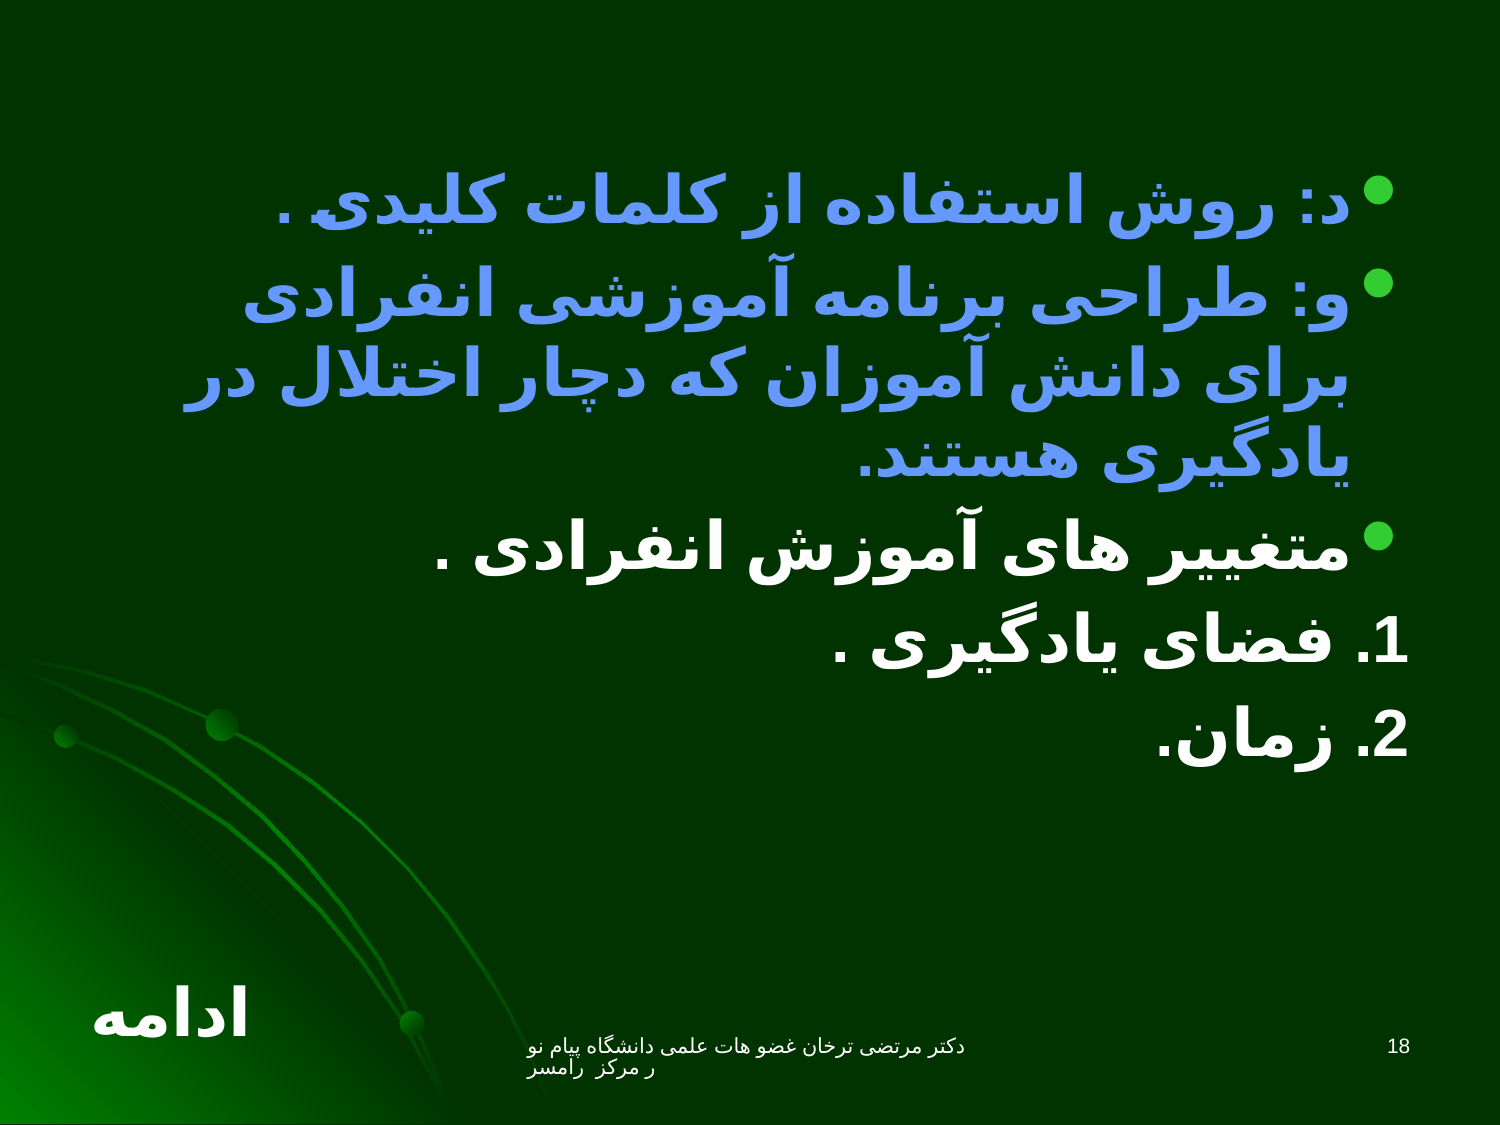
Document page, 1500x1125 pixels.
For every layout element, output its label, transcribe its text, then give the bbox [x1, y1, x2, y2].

list د: روش استفاده از کلمات کلیدی . و: طراحی برنامه آموزشی انفرادی برای دانش آموزان که دچار اختلال در یادگیری هستند. متغییر های آموزش انفرادی . 1. فضای یادگیری . 2. زمان. ادامه [74, 148, 1426, 1048]
footer دکتر مرتضی ترخان غضو هات علمی دانشگاه پیام نور مرکز رامسر [512, 1048, 988, 1101]
slide_number 18 [1074, 1048, 1426, 1101]
